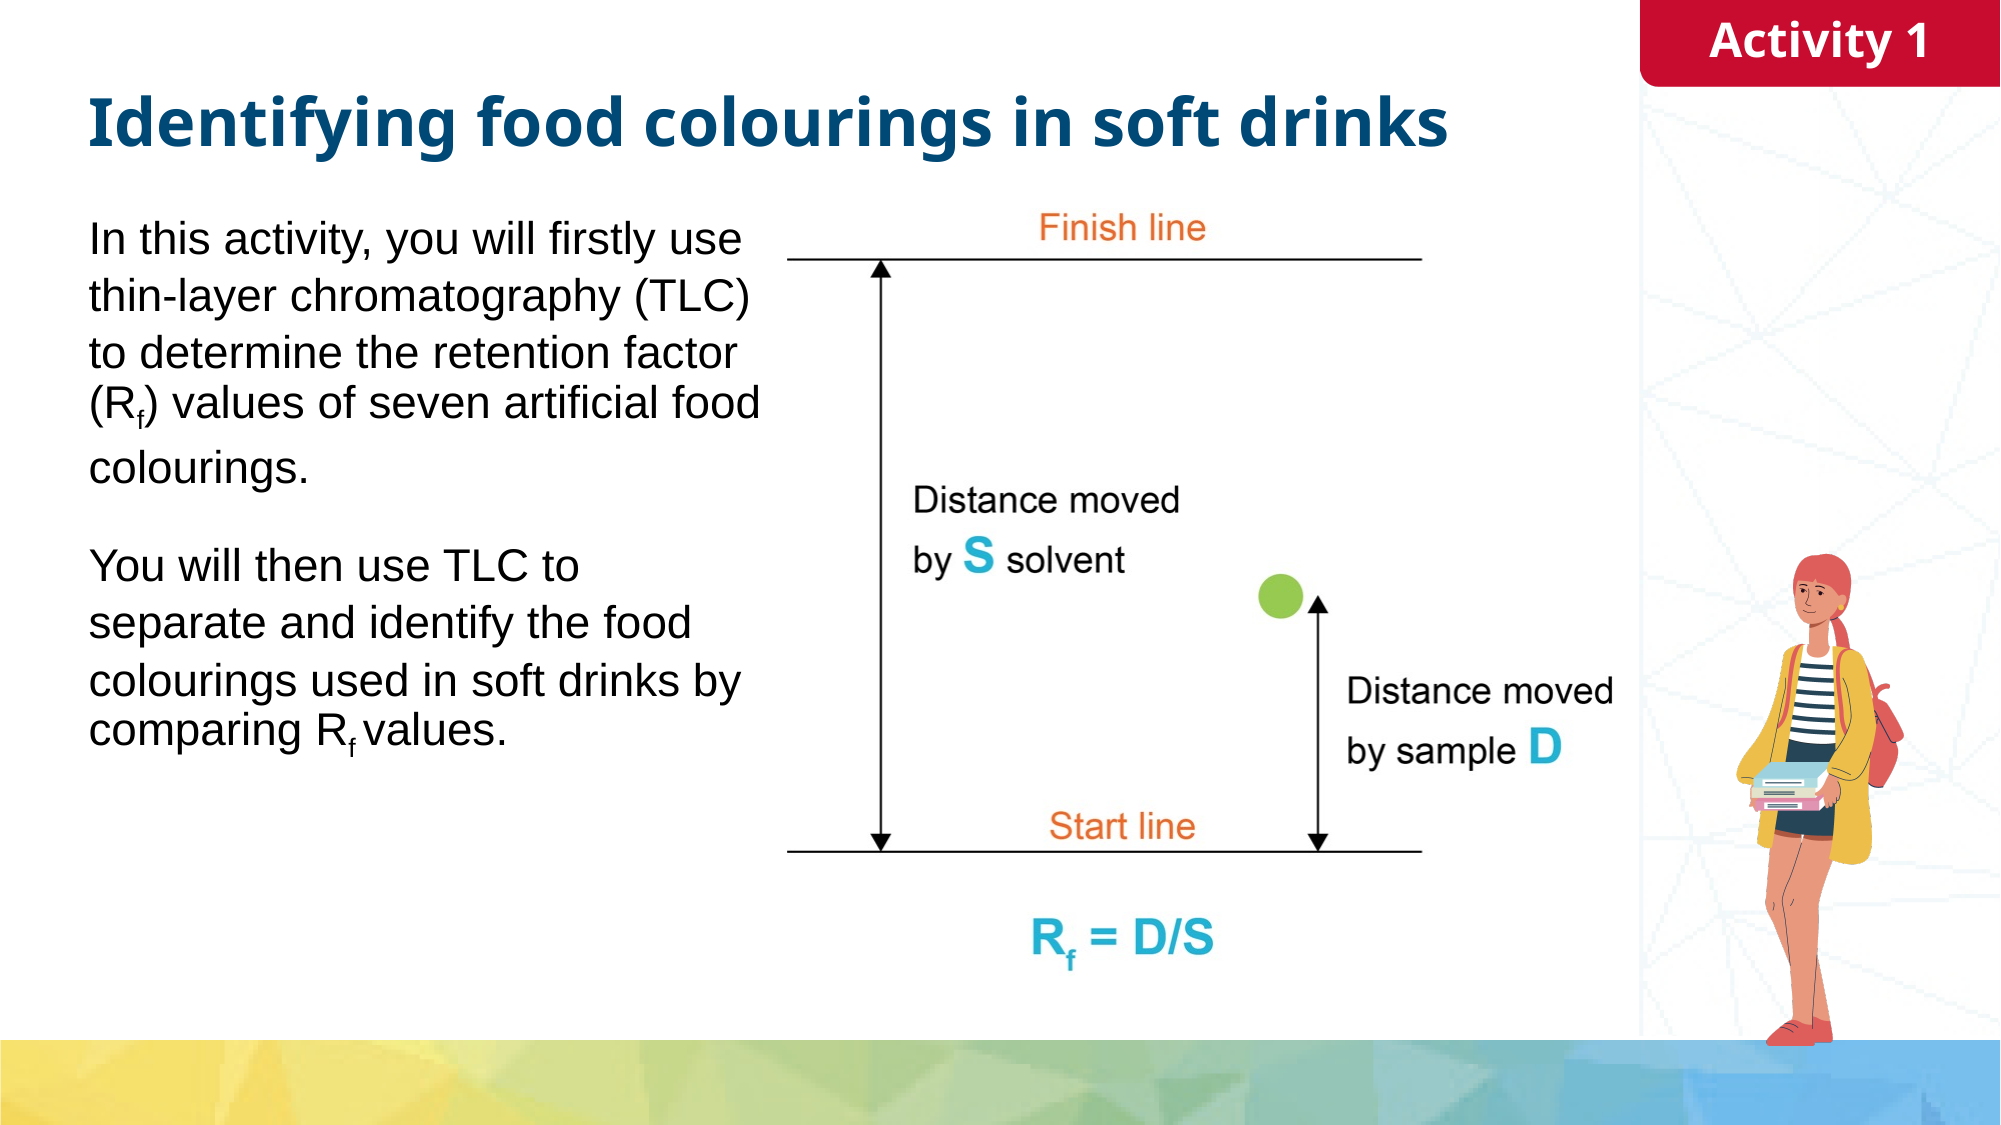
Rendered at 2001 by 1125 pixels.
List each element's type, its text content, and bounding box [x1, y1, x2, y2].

picture [787, 208, 1615, 990]
list In this activity, you will firstly use thin-layer chromatography (TLC) to determine the retention factor (Rf) values of seven artificial food colourings. You will then use TLC to separate and identify the food colourings used in soft drinks by comparing Rf values. [88, 206, 764, 988]
title Identifying food colourings in soft drinks [88, 88, 1565, 161]
picture [0, 0, 2001, 1125]
